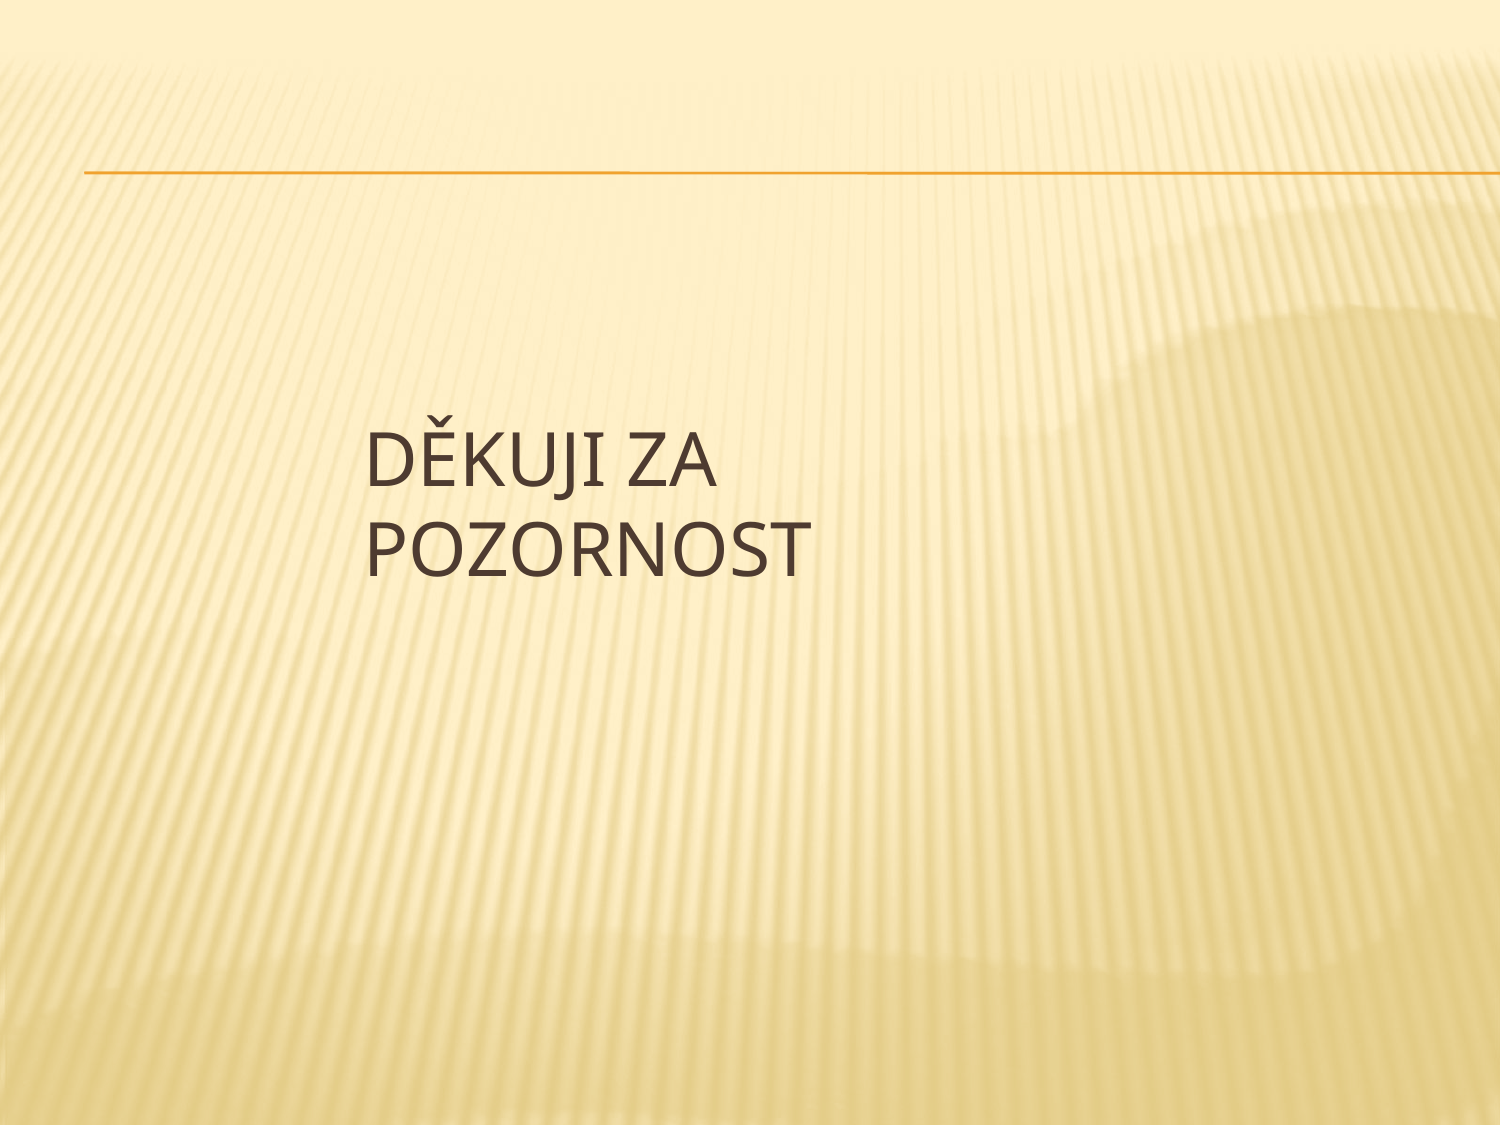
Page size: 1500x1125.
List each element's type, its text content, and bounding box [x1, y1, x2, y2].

title Děkuji za pozornost [348, 432, 1191, 571]
